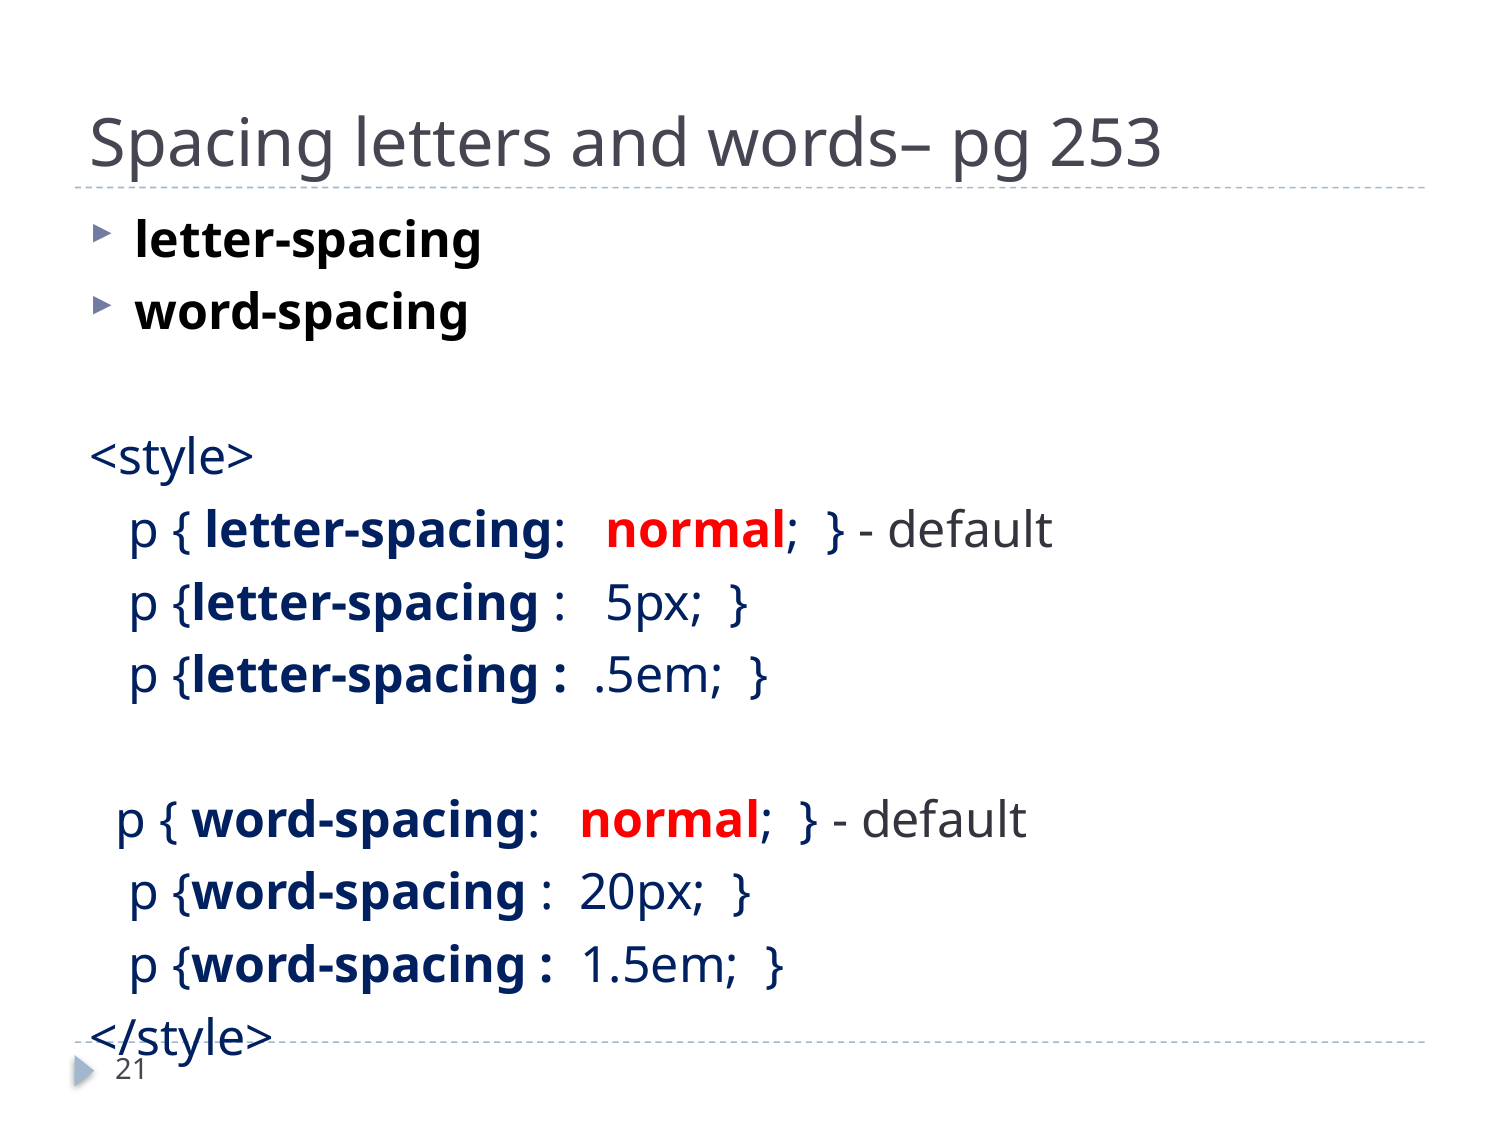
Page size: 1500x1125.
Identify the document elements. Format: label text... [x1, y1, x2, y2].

list letter-spacing word-spacing <style> p { letter-spacing: normal; } - default p {letter-spacing : 5px; } p {letter-spacing : .5em; } p { word-spacing: normal; } - default p {word-spacing : 20px; } p {word-spacing : 1.5em; } </style> [75, 200, 1425, 1100]
title Spacing letters and words– pg 253 [75, 24, 1425, 188]
